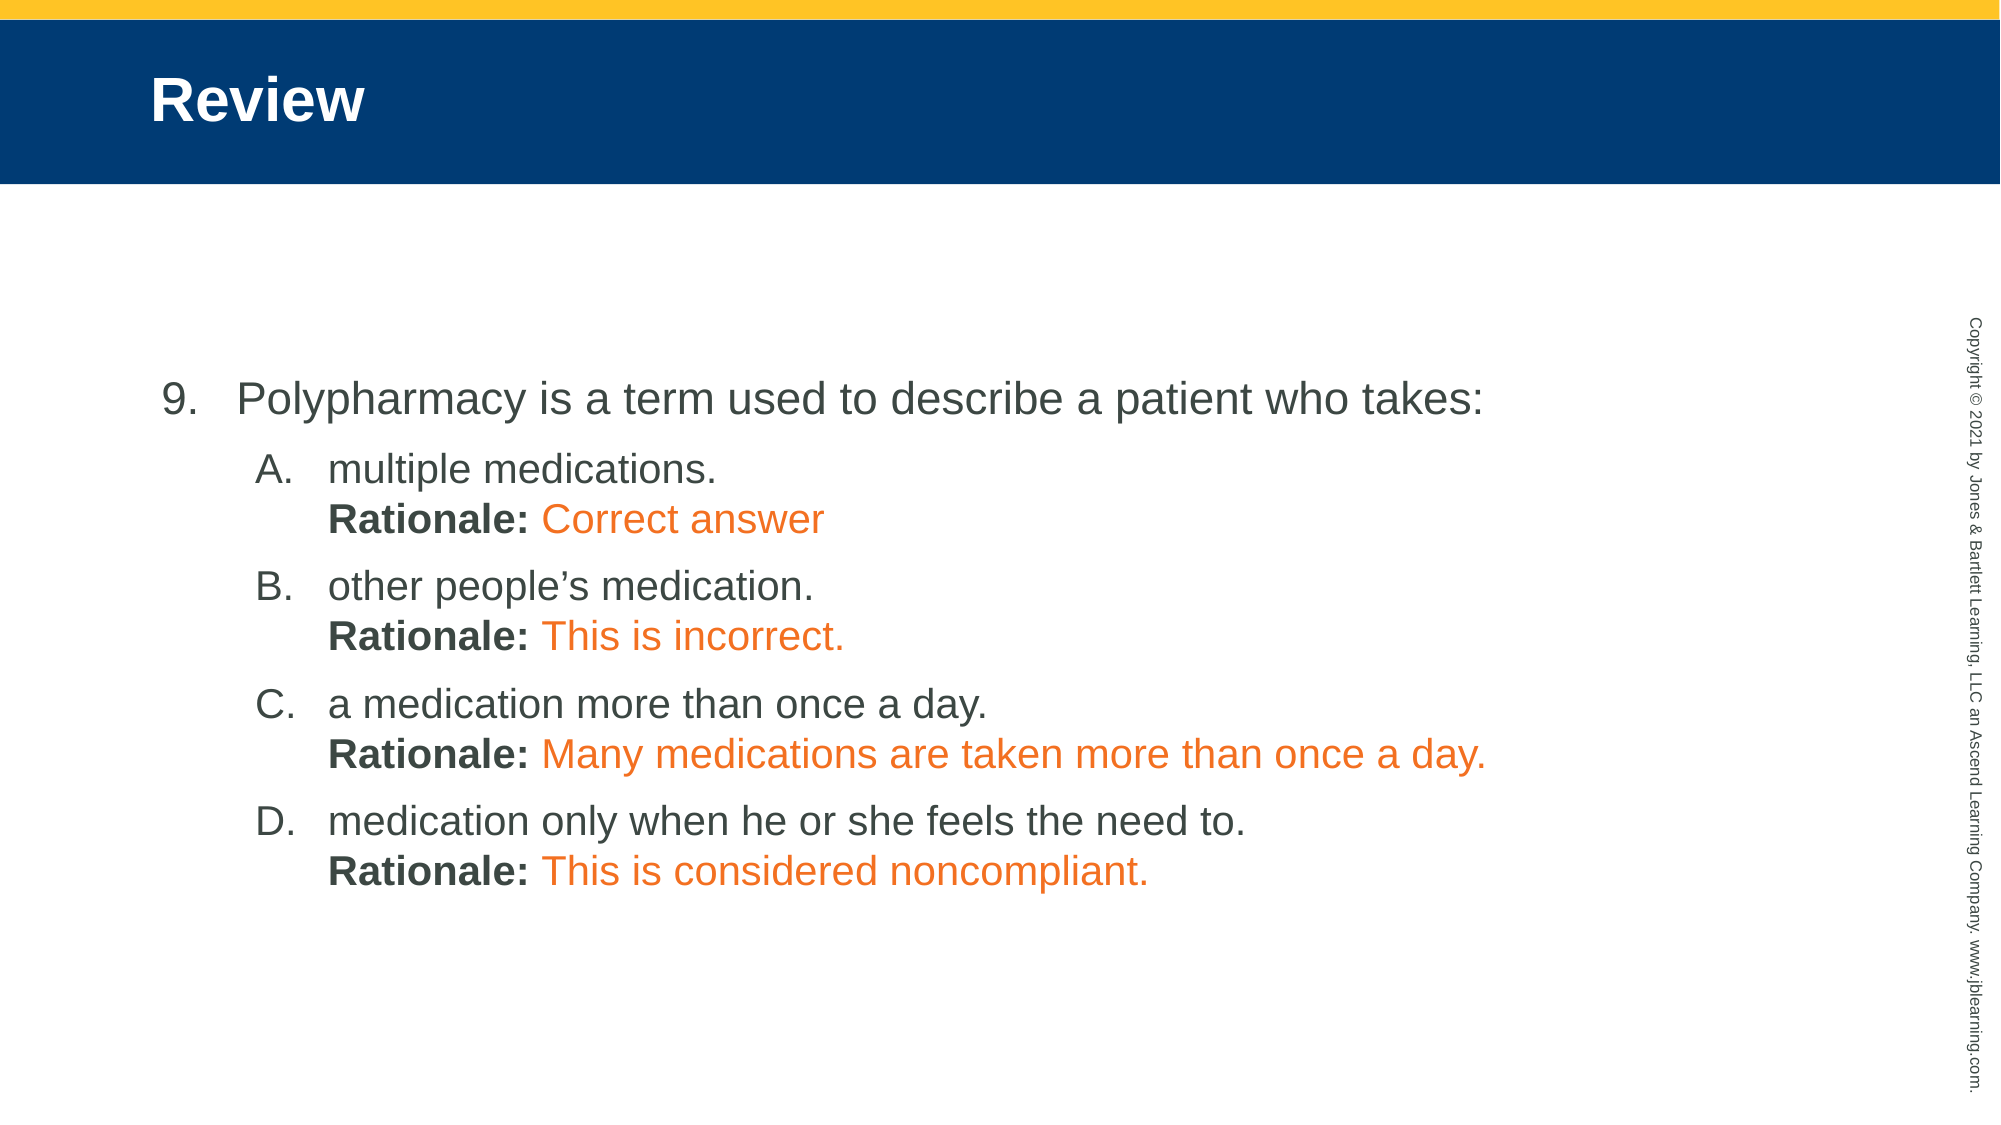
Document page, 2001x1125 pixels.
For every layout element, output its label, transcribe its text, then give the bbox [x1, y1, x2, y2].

list Polypharmacy is a term used to describe a patient who takes: multiple medications. Rationale: Correct answer other people’s medication. Rationale: This is incorrect. a medication more than once a day. Rationale: Many medications are taken more than once a day. medication only when he or she feels the need to. Rationale: This is considered noncompliant. [146, 361, 1859, 1016]
title Review [0, 19, 2000, 185]
